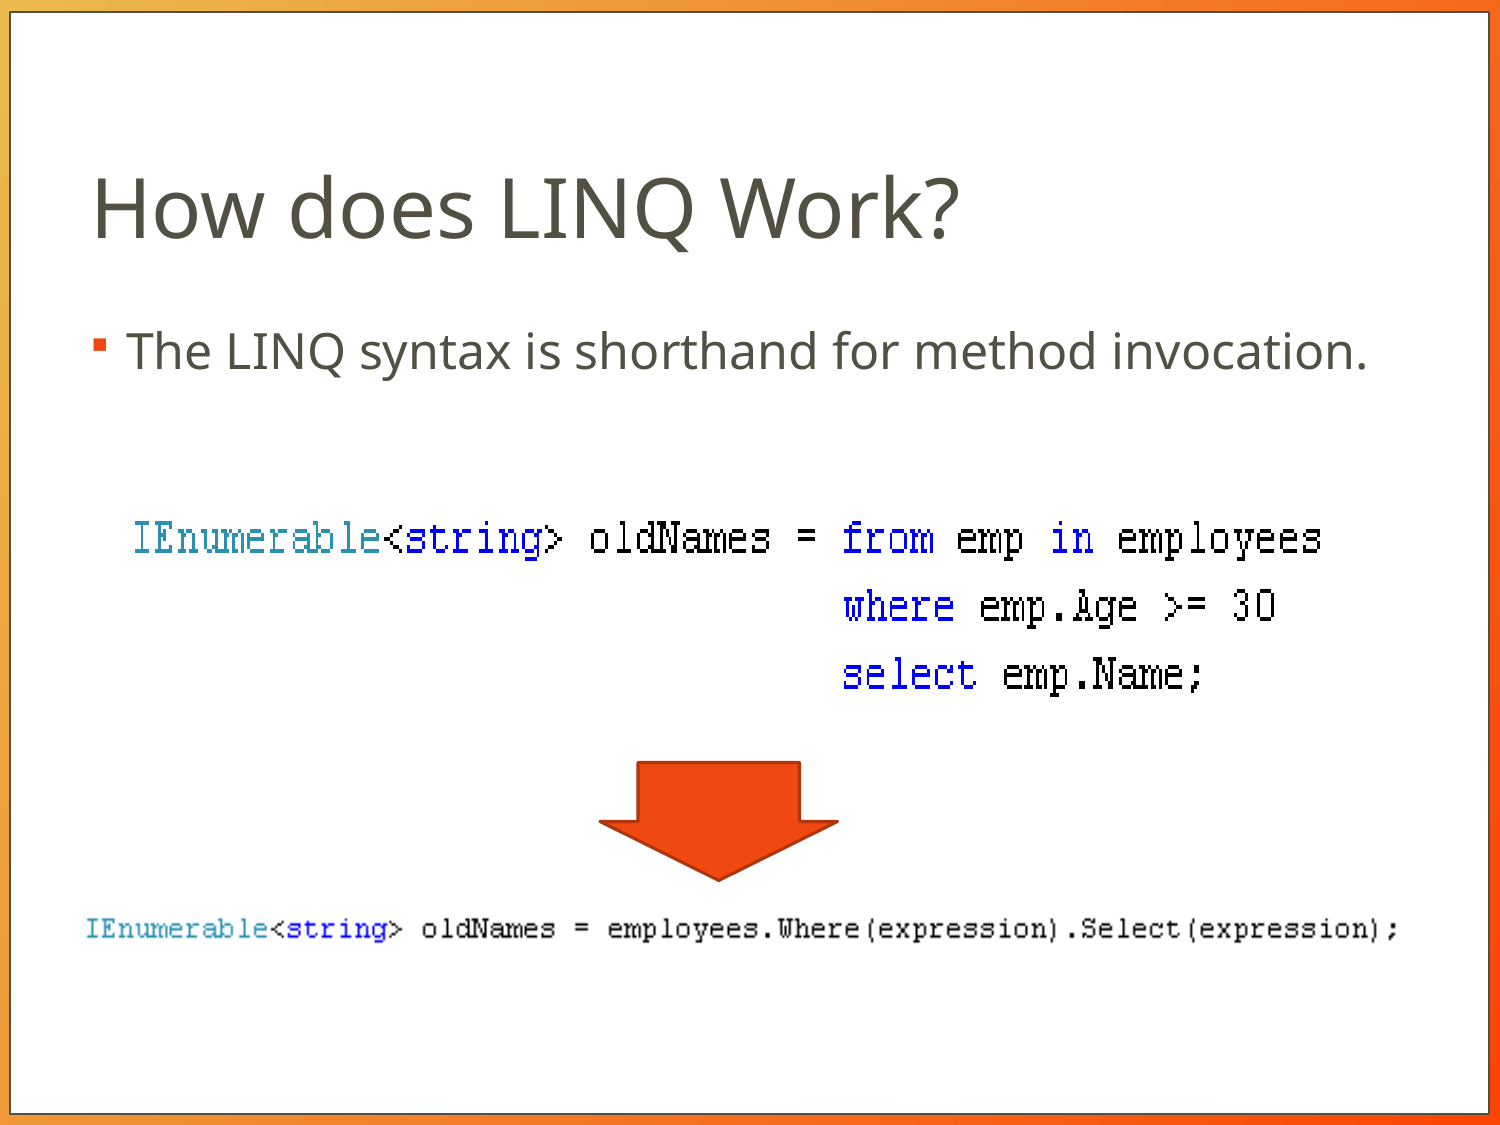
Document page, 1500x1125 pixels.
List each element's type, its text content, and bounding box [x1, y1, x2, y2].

picture [74, 883, 1438, 977]
picture [74, 437, 1376, 757]
list The LINQ syntax is shorthand for method invocation. [75, 312, 1400, 525]
text_box [598, 772, 840, 879]
title How does LINQ Work? [75, 75, 1425, 263]
